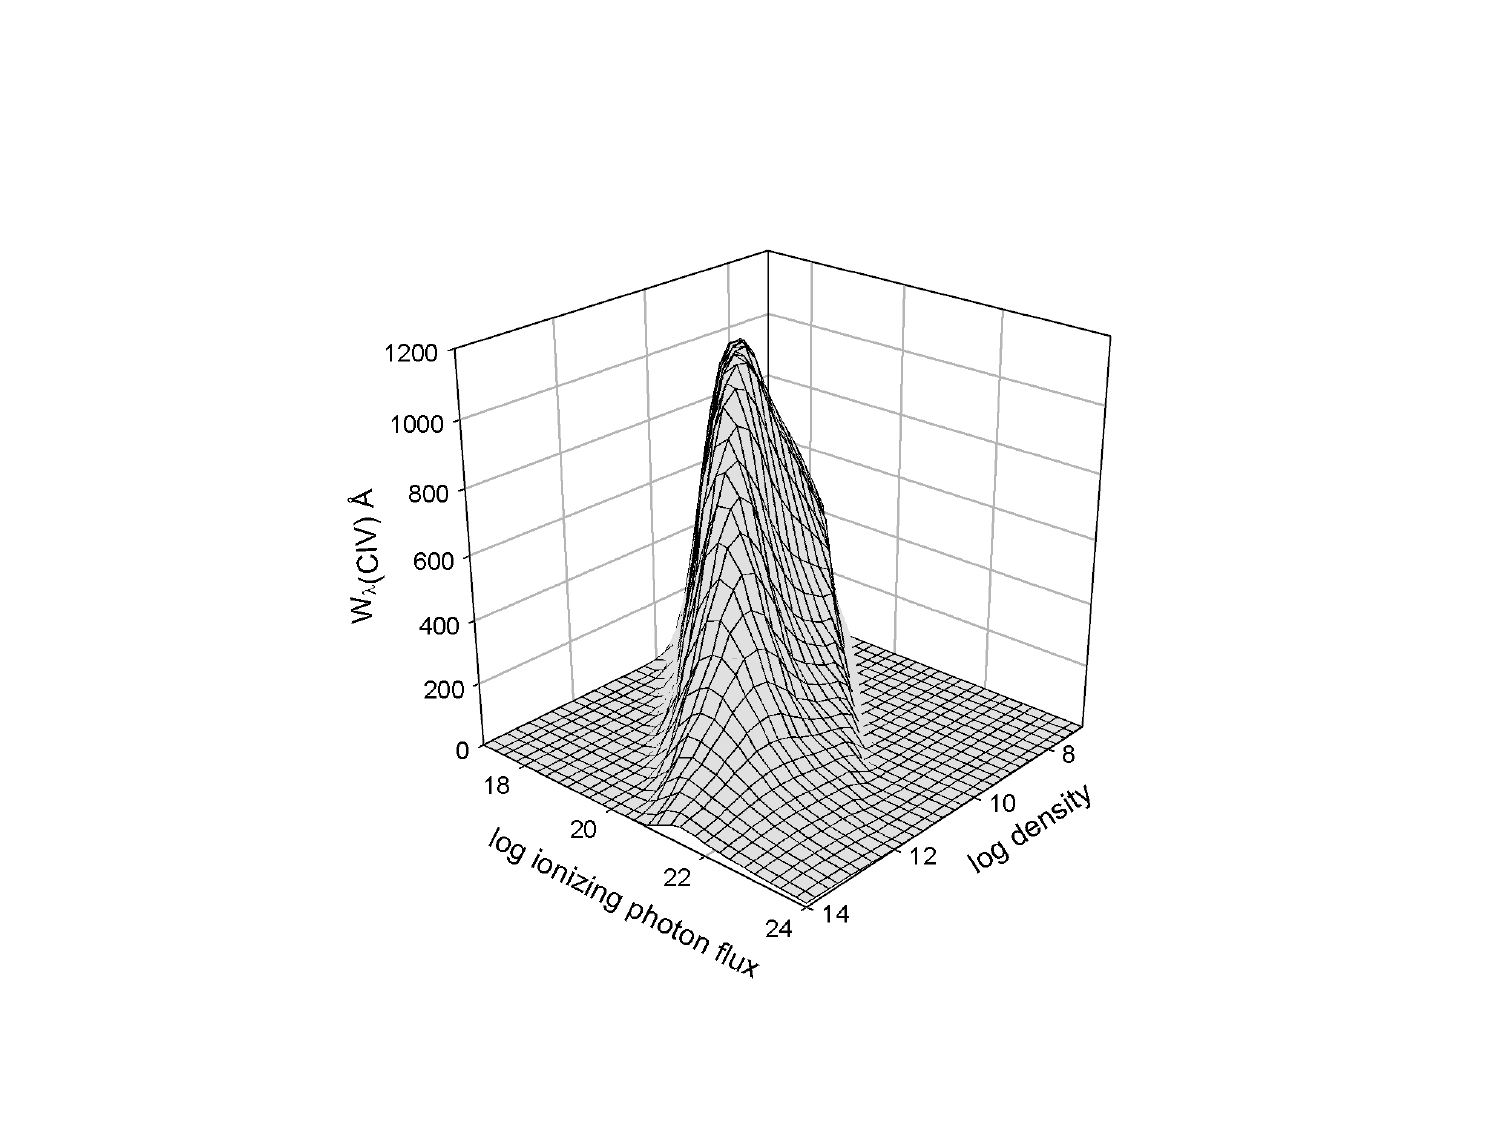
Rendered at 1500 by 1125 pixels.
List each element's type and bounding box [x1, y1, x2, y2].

picture [324, 237, 1128, 987]
